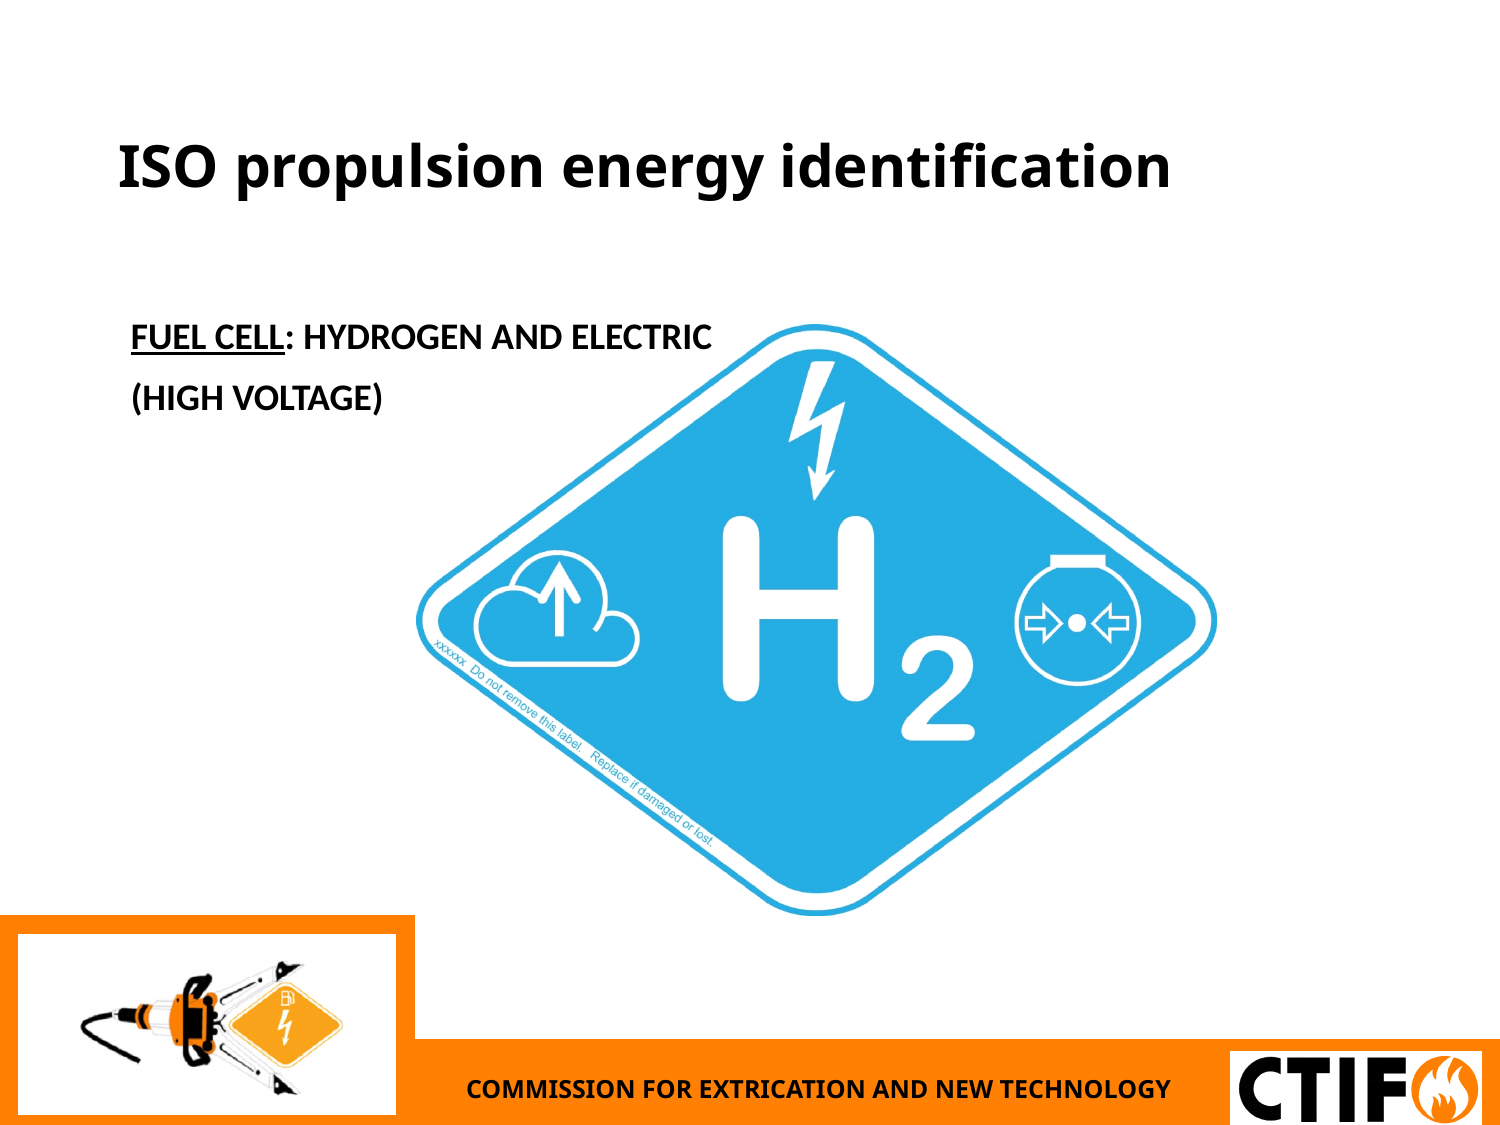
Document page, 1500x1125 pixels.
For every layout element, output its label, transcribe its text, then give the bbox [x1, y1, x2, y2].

picture [67, 940, 348, 1109]
picture [1230, 1051, 1482, 1125]
picture [416, 324, 1217, 916]
slide_number 22 [1059, 1042, 1397, 1103]
title ISO propulsion energy identification [103, 59, 1397, 278]
list FUEL CELL: HYDROGEN AND ELECTRIC (HIGH VOLTAGE) [115, 309, 1410, 1024]
